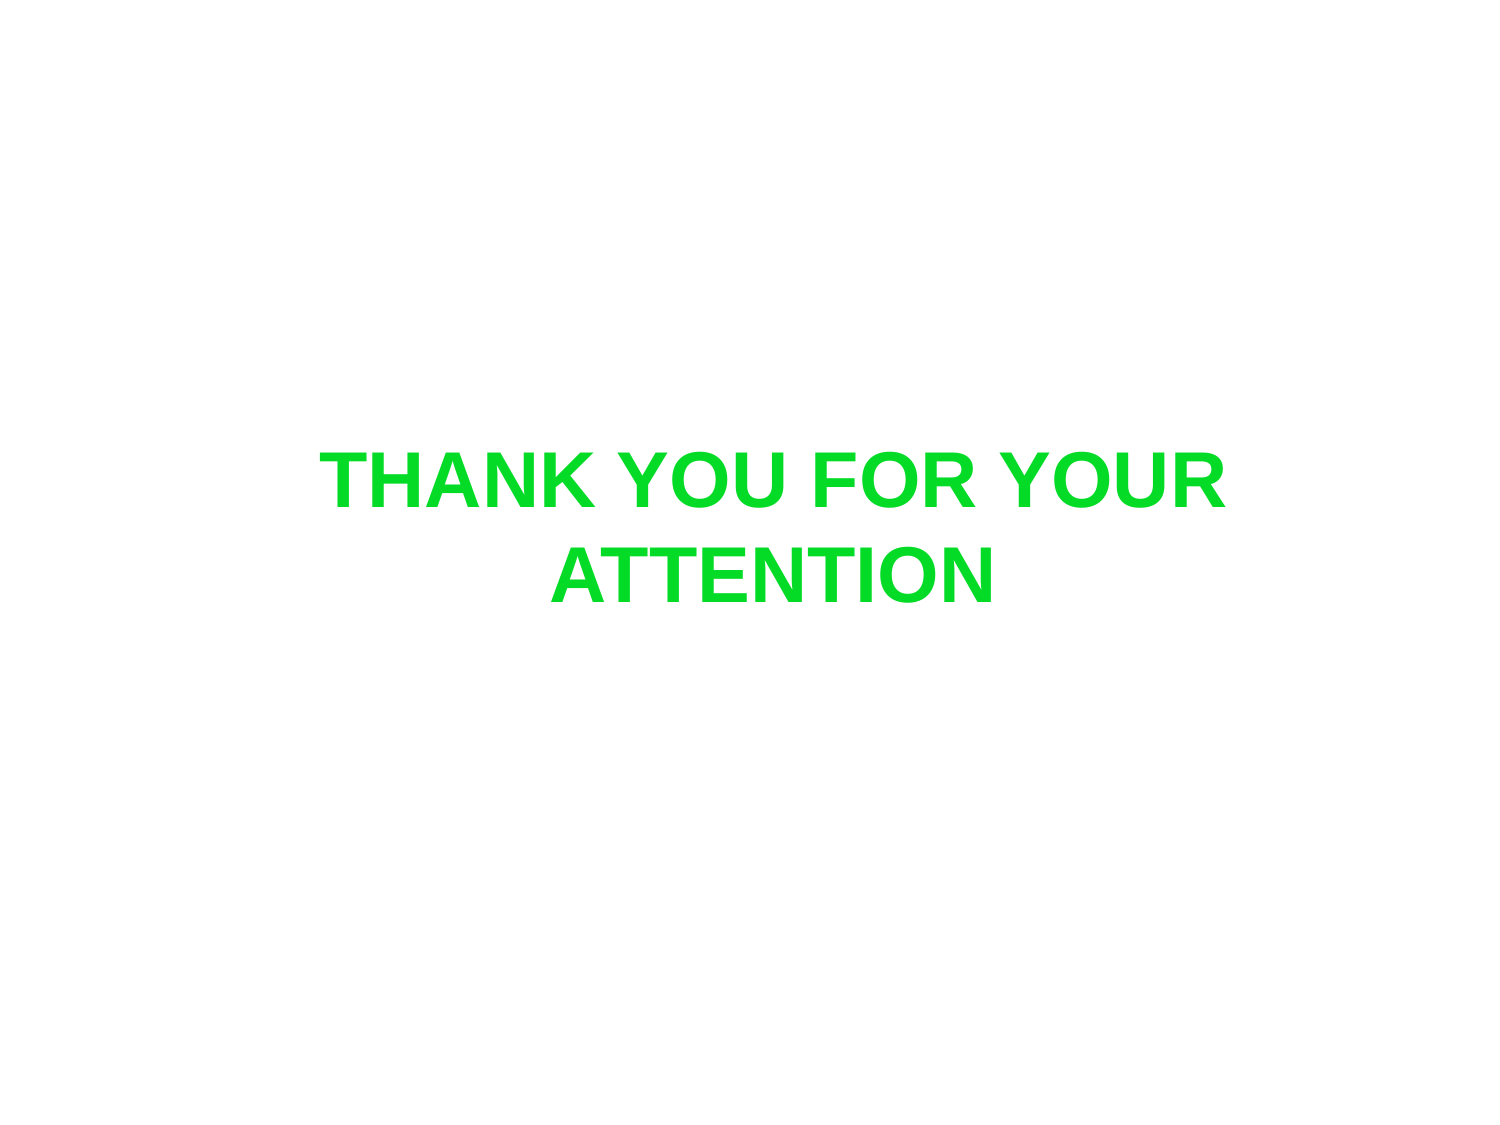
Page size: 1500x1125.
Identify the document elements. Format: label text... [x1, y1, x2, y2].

text_box THANK YOU FOR YOUR ATTENTION [194, 420, 1353, 696]
